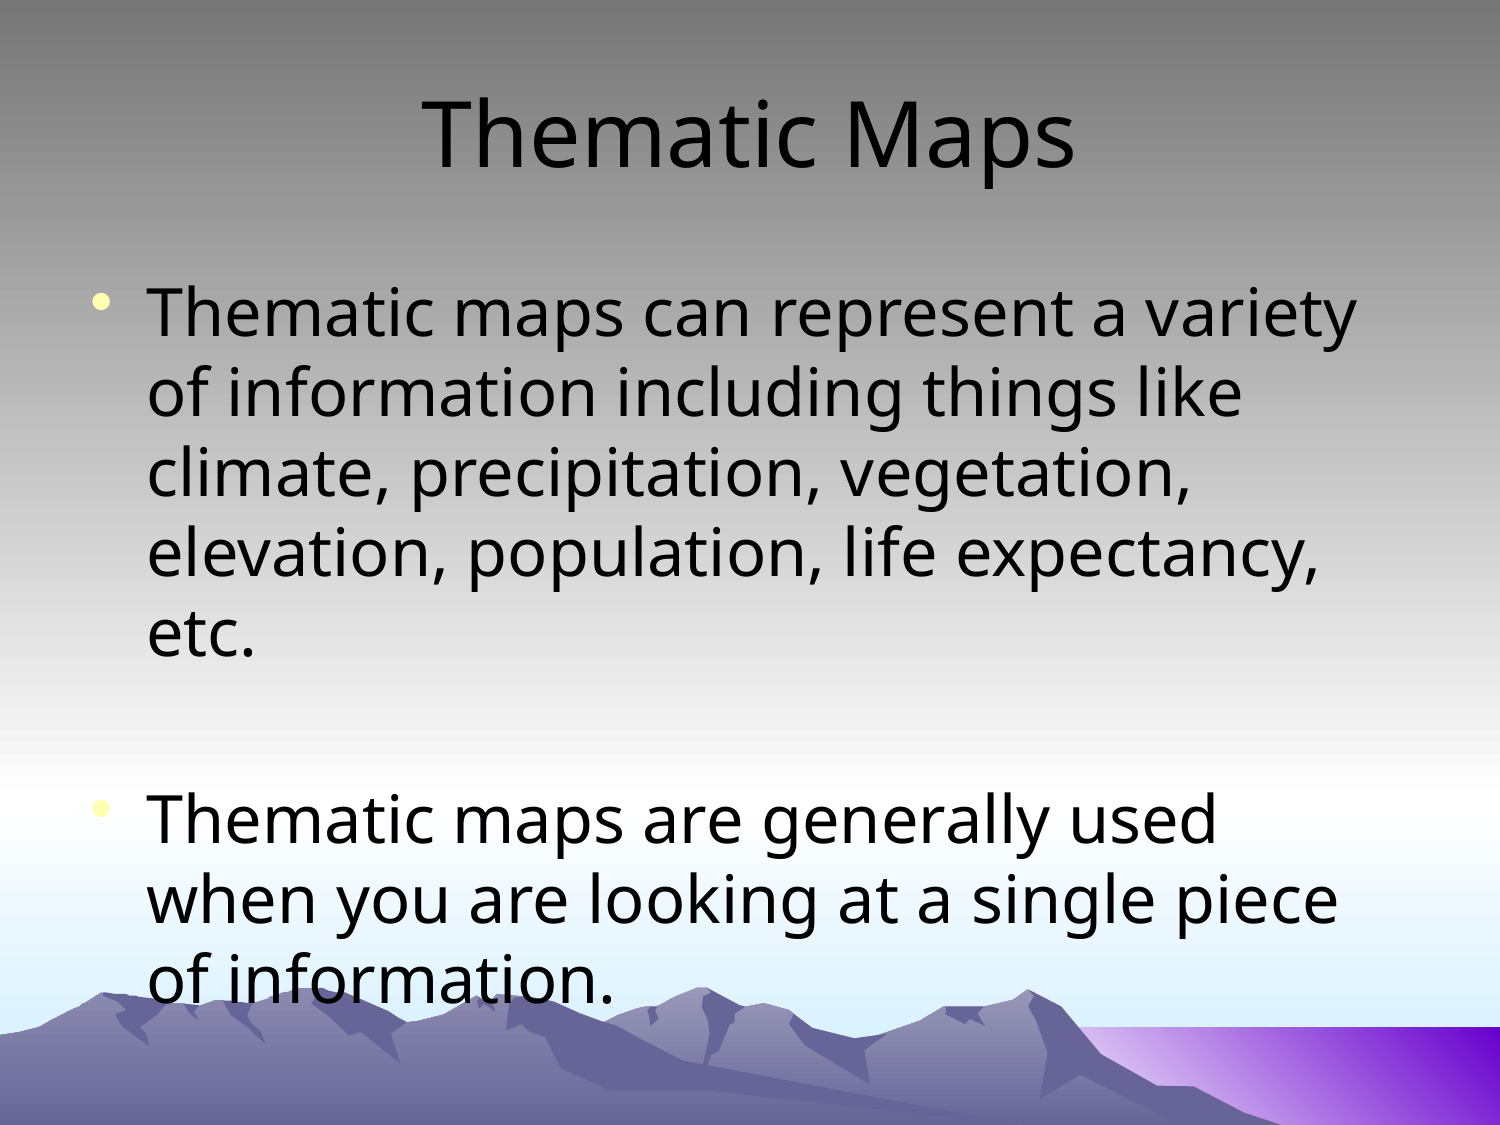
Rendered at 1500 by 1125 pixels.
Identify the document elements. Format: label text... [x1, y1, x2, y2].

list Thematic maps can represent a variety of information including things like climate, precipitation, vegetation, elevation, population, life expectancy, etc. Thematic maps are generally used when you are looking at a single piece of information. [74, 262, 1426, 1001]
title Thematic Maps [74, 37, 1426, 226]
